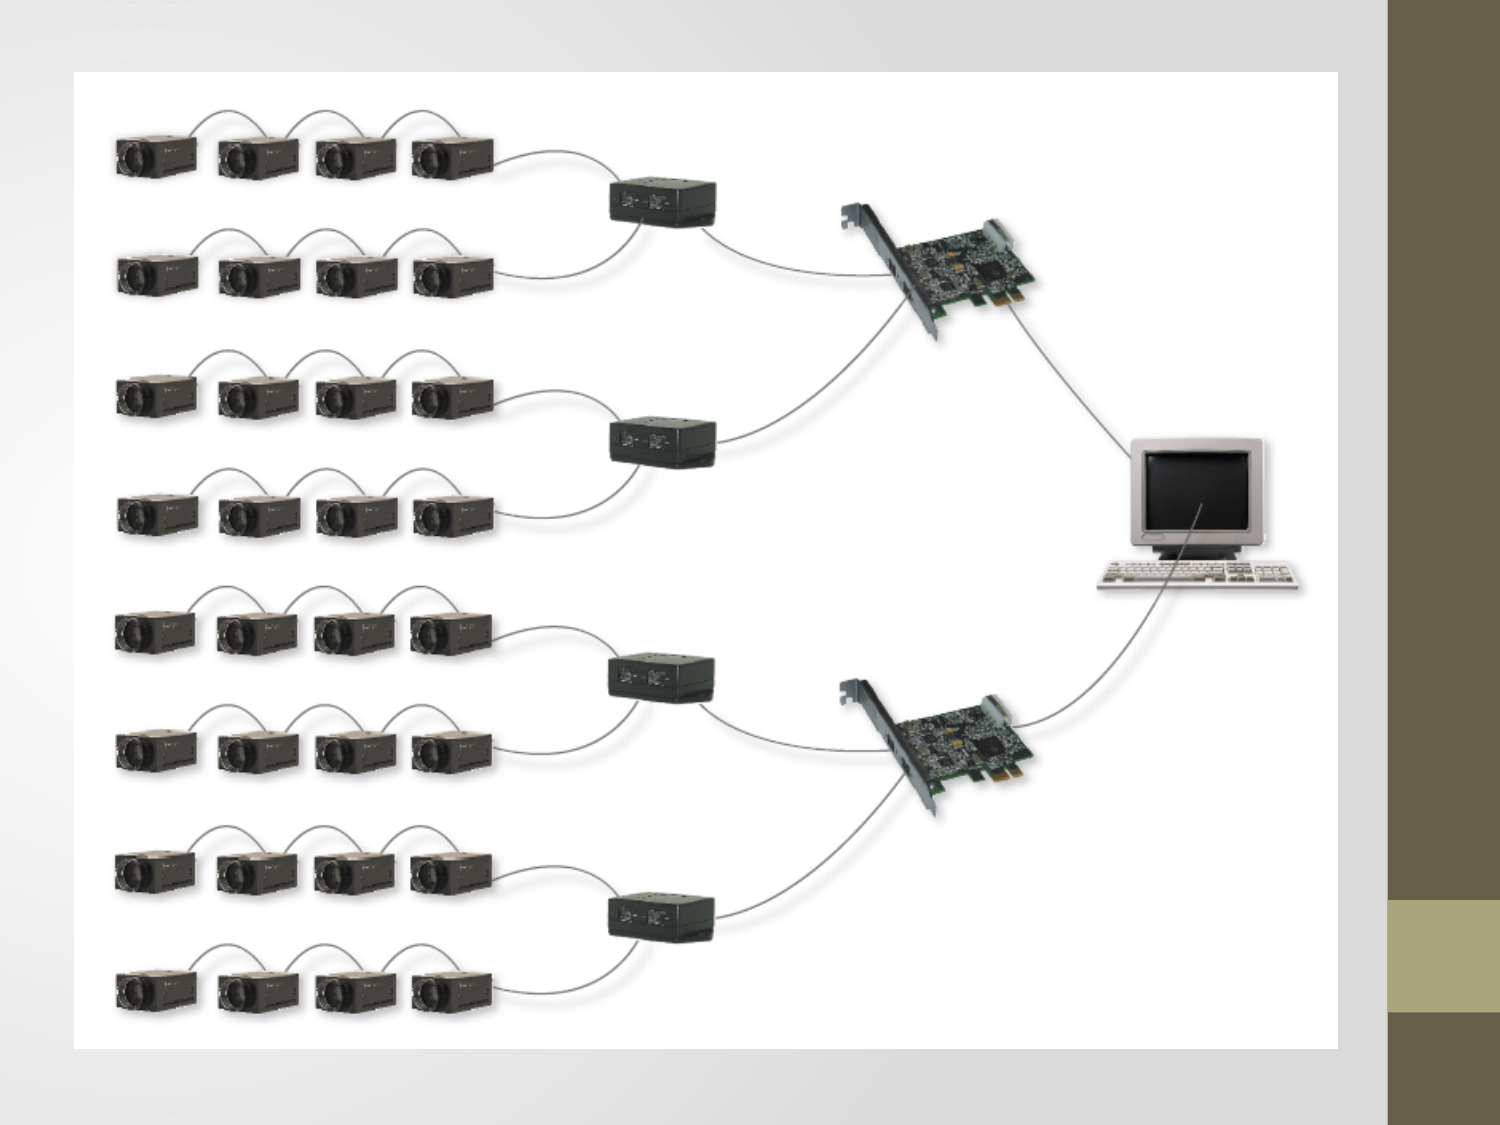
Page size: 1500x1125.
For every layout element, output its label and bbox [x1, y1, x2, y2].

list [74, 72, 1339, 1050]
